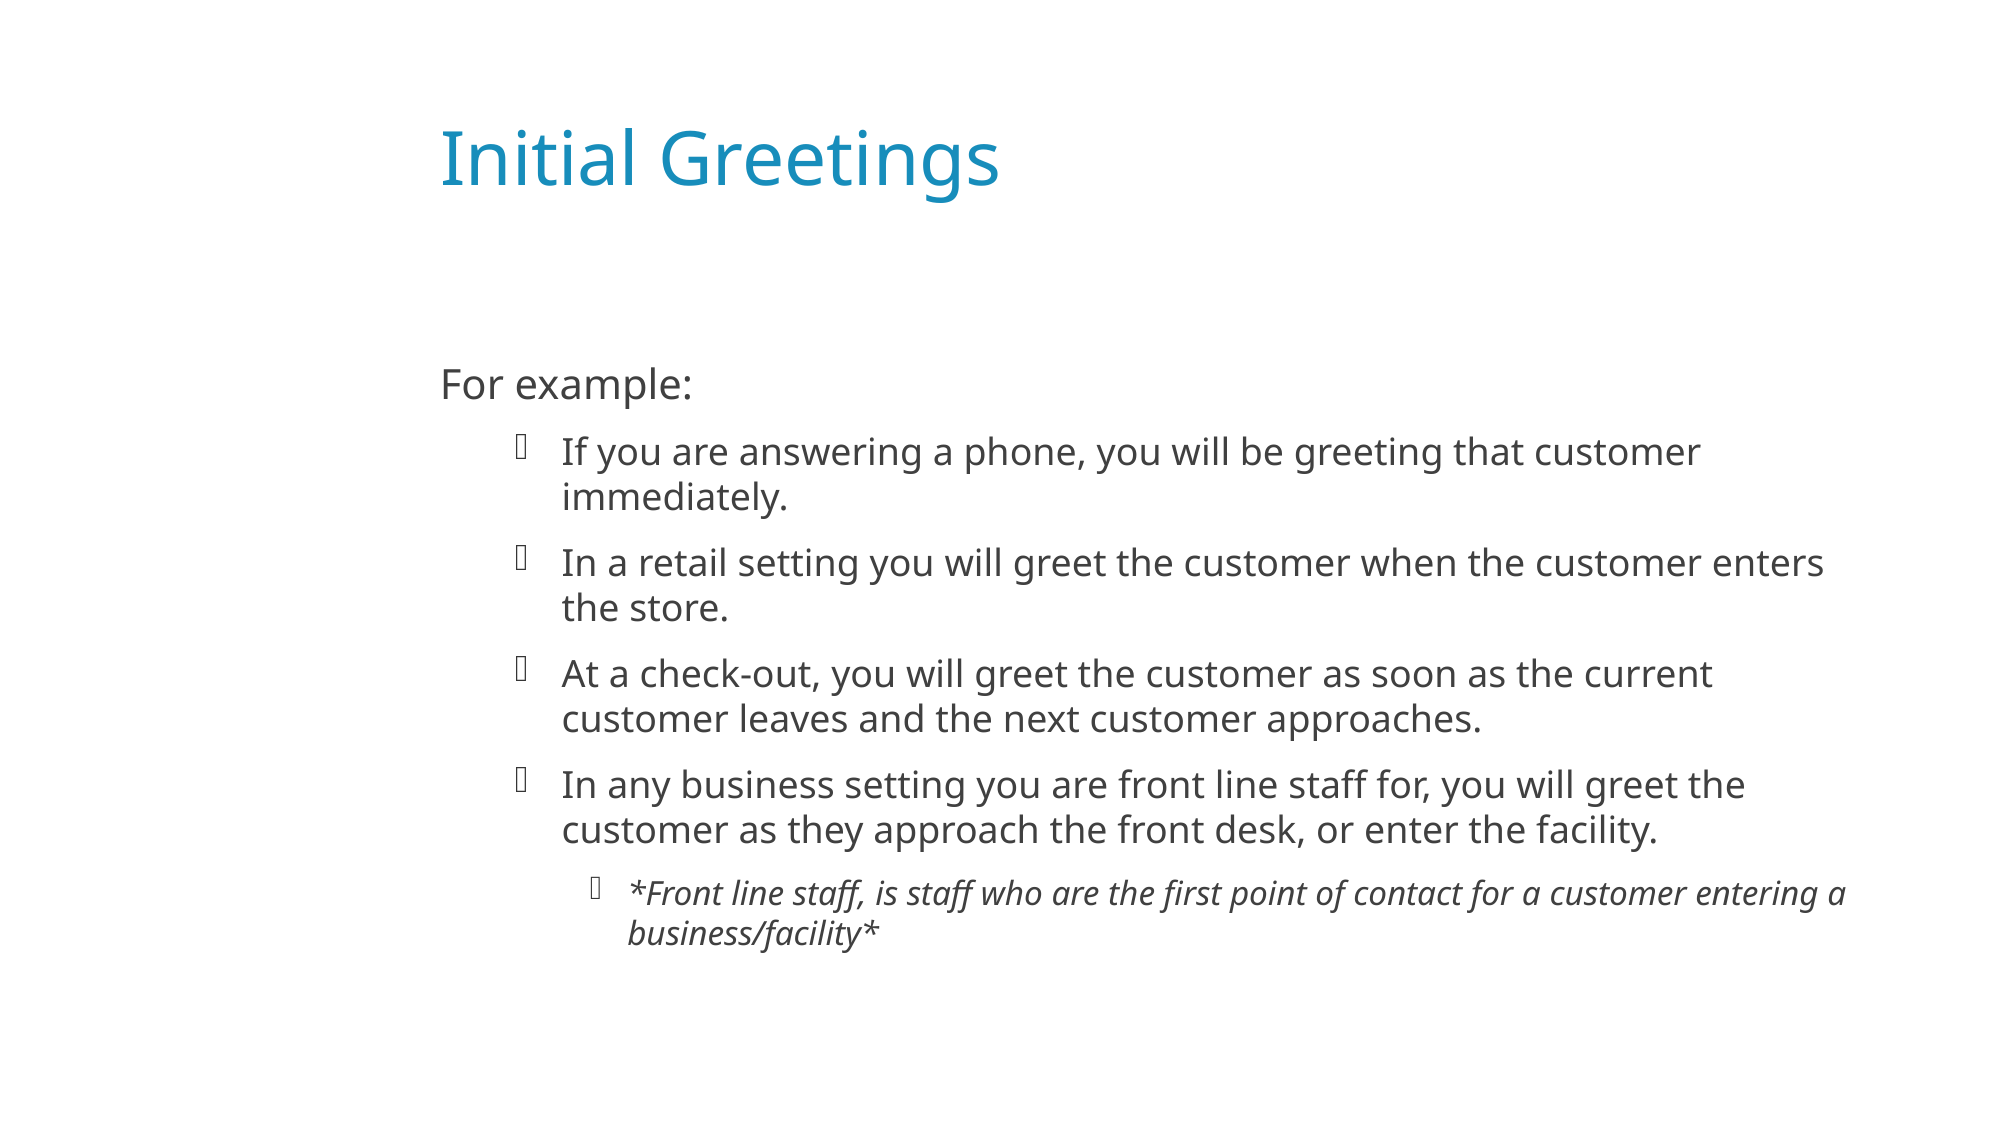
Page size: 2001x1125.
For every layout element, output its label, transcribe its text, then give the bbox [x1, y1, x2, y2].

list For example: If you are answering a phone, you will be greeting that customer immediately. In a retail setting you will greet the customer when the customer enters the store. At a check-out, you will greet the customer as soon as the current customer leaves and the next customer approaches. In any business setting you are front line staff for, you will greet the customer as they approach the front desk, or enter the facility. *Front line staff, is staff who are the first point of contact for a customer entering a business/facility* [424, 350, 1888, 1074]
title Initial Greetings [425, 102, 1888, 313]
